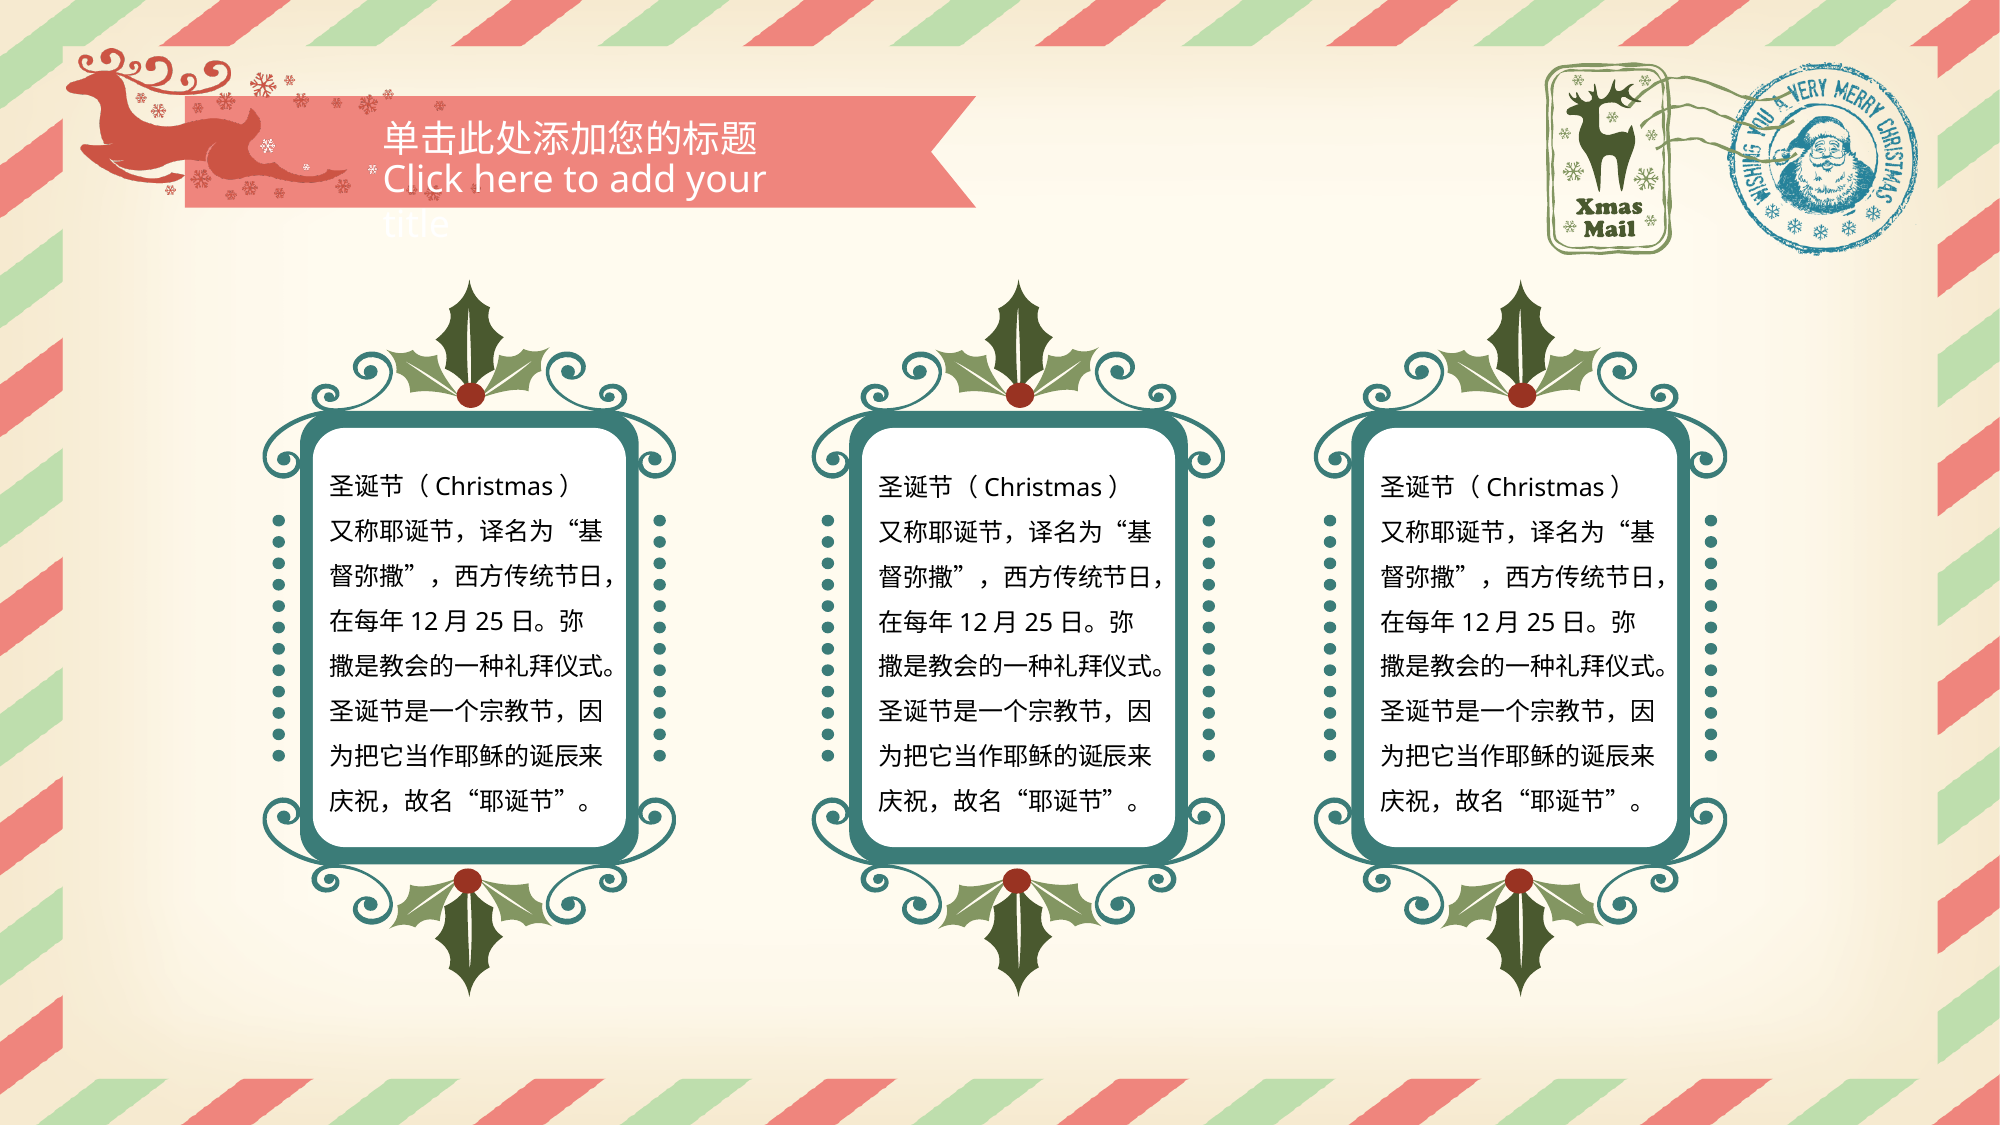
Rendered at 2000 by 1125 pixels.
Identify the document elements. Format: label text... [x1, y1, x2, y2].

picture [0, 0, 2000, 1125]
text_box 单击此处添加您的标题 [485, 107, 823, 147]
text_box [485, 93, 979, 210]
text_box Click here to add your title [367, 147, 823, 253]
